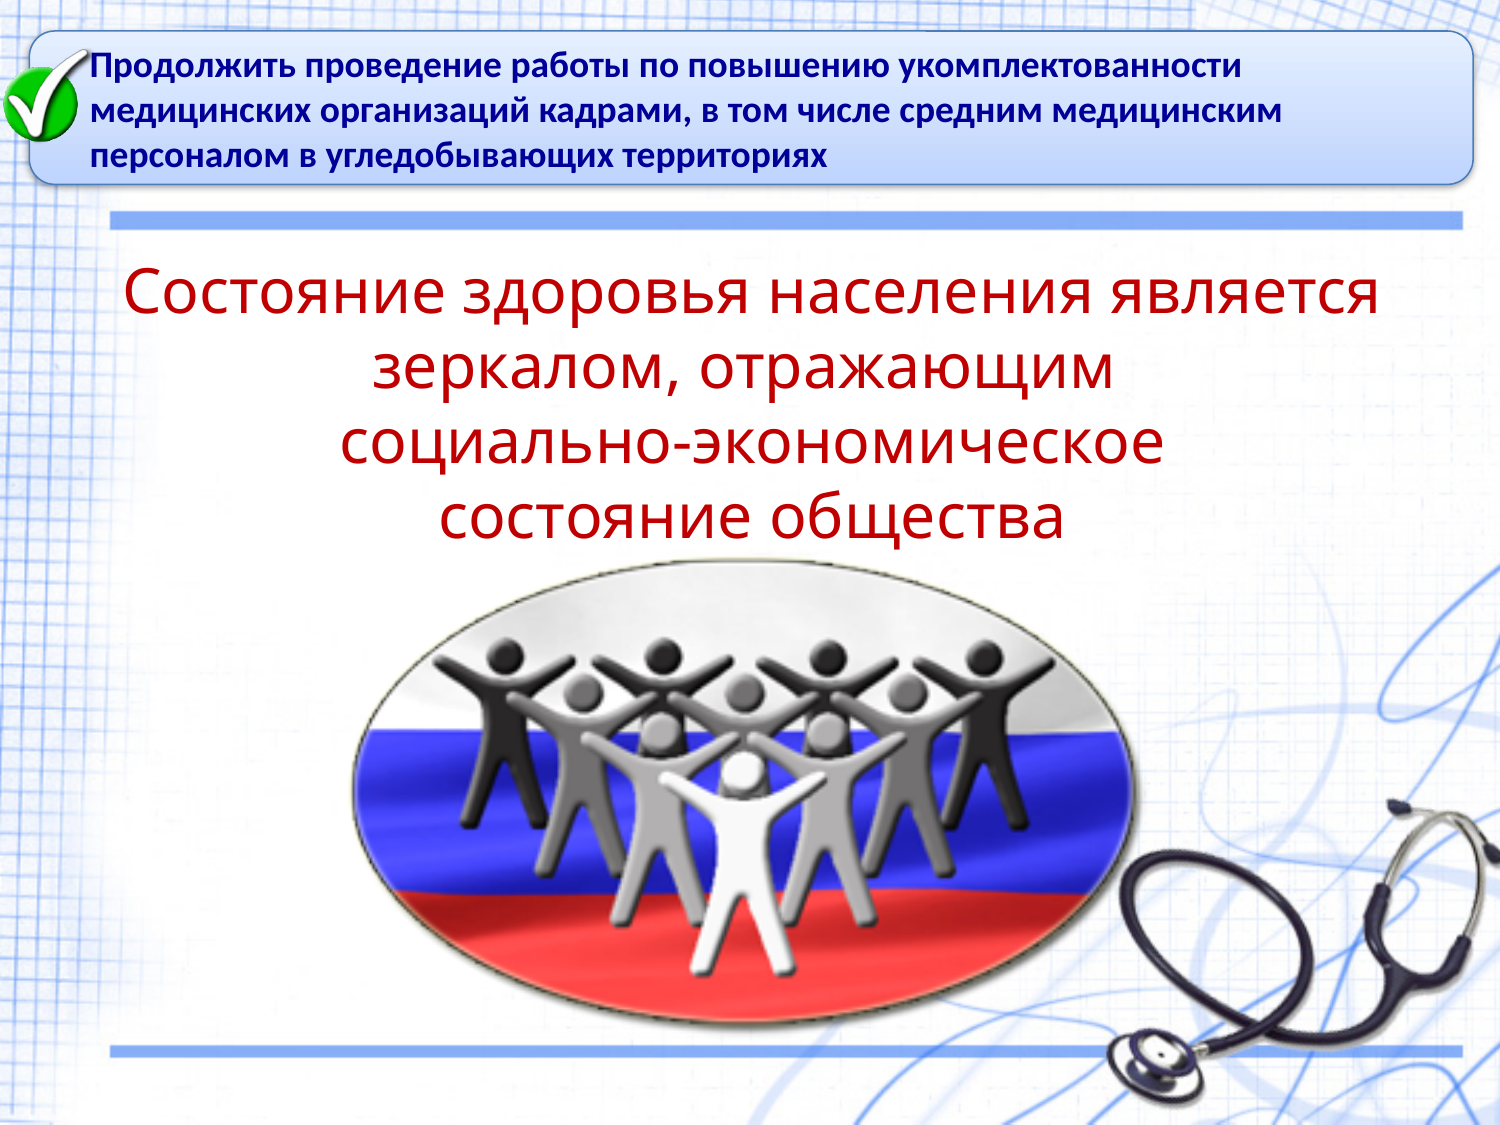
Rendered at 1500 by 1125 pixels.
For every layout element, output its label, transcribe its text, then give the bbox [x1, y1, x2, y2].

text_box Состояние здоровья населения является зеркалом, отражающим социально-экономическое состояние общества [94, 243, 1412, 558]
picture [0, 0, 1500, 1125]
text_box Продолжить проведение работы по повышению укомплектованности медицинских организаций кадрами, в том числе средним медицинским персоналом в угледобывающих территориях [28, 30, 1474, 186]
